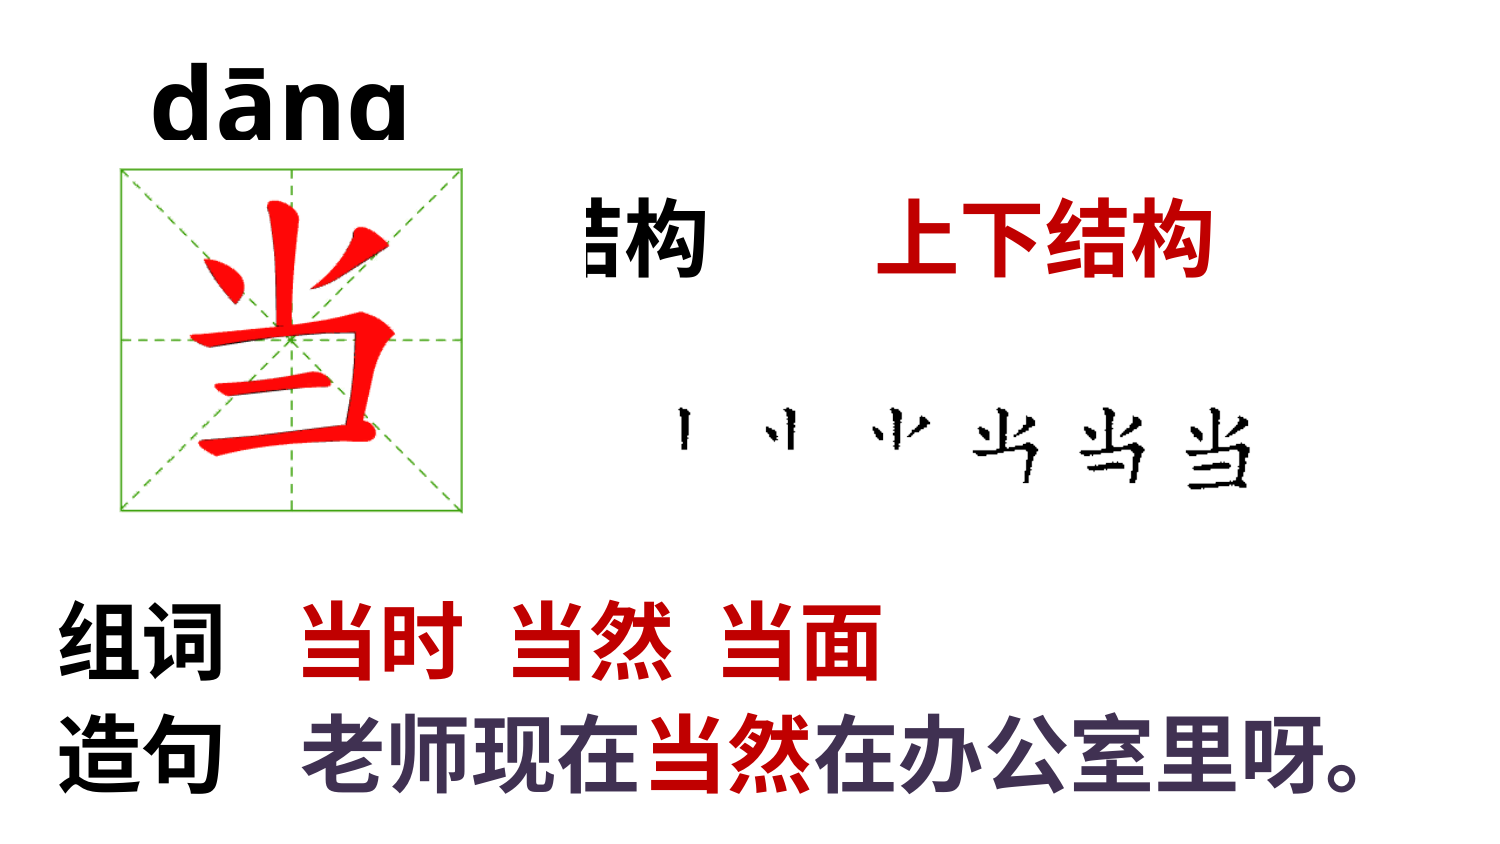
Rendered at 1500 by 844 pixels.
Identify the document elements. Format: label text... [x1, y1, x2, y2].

text_box 上下结构 [862, 179, 1277, 293]
text_box 组词 [44, 582, 292, 695]
text_box 老师现在当然在办公室里呀。 [249, 695, 1462, 810]
text_box dāng [129, 32, 434, 139]
picture [0, 140, 587, 551]
picture [635, 397, 1269, 501]
text_box 当时 当然 当面 [292, 582, 1178, 695]
text_box 结构 [590, 179, 813, 293]
text_box 造句 [44, 695, 249, 810]
